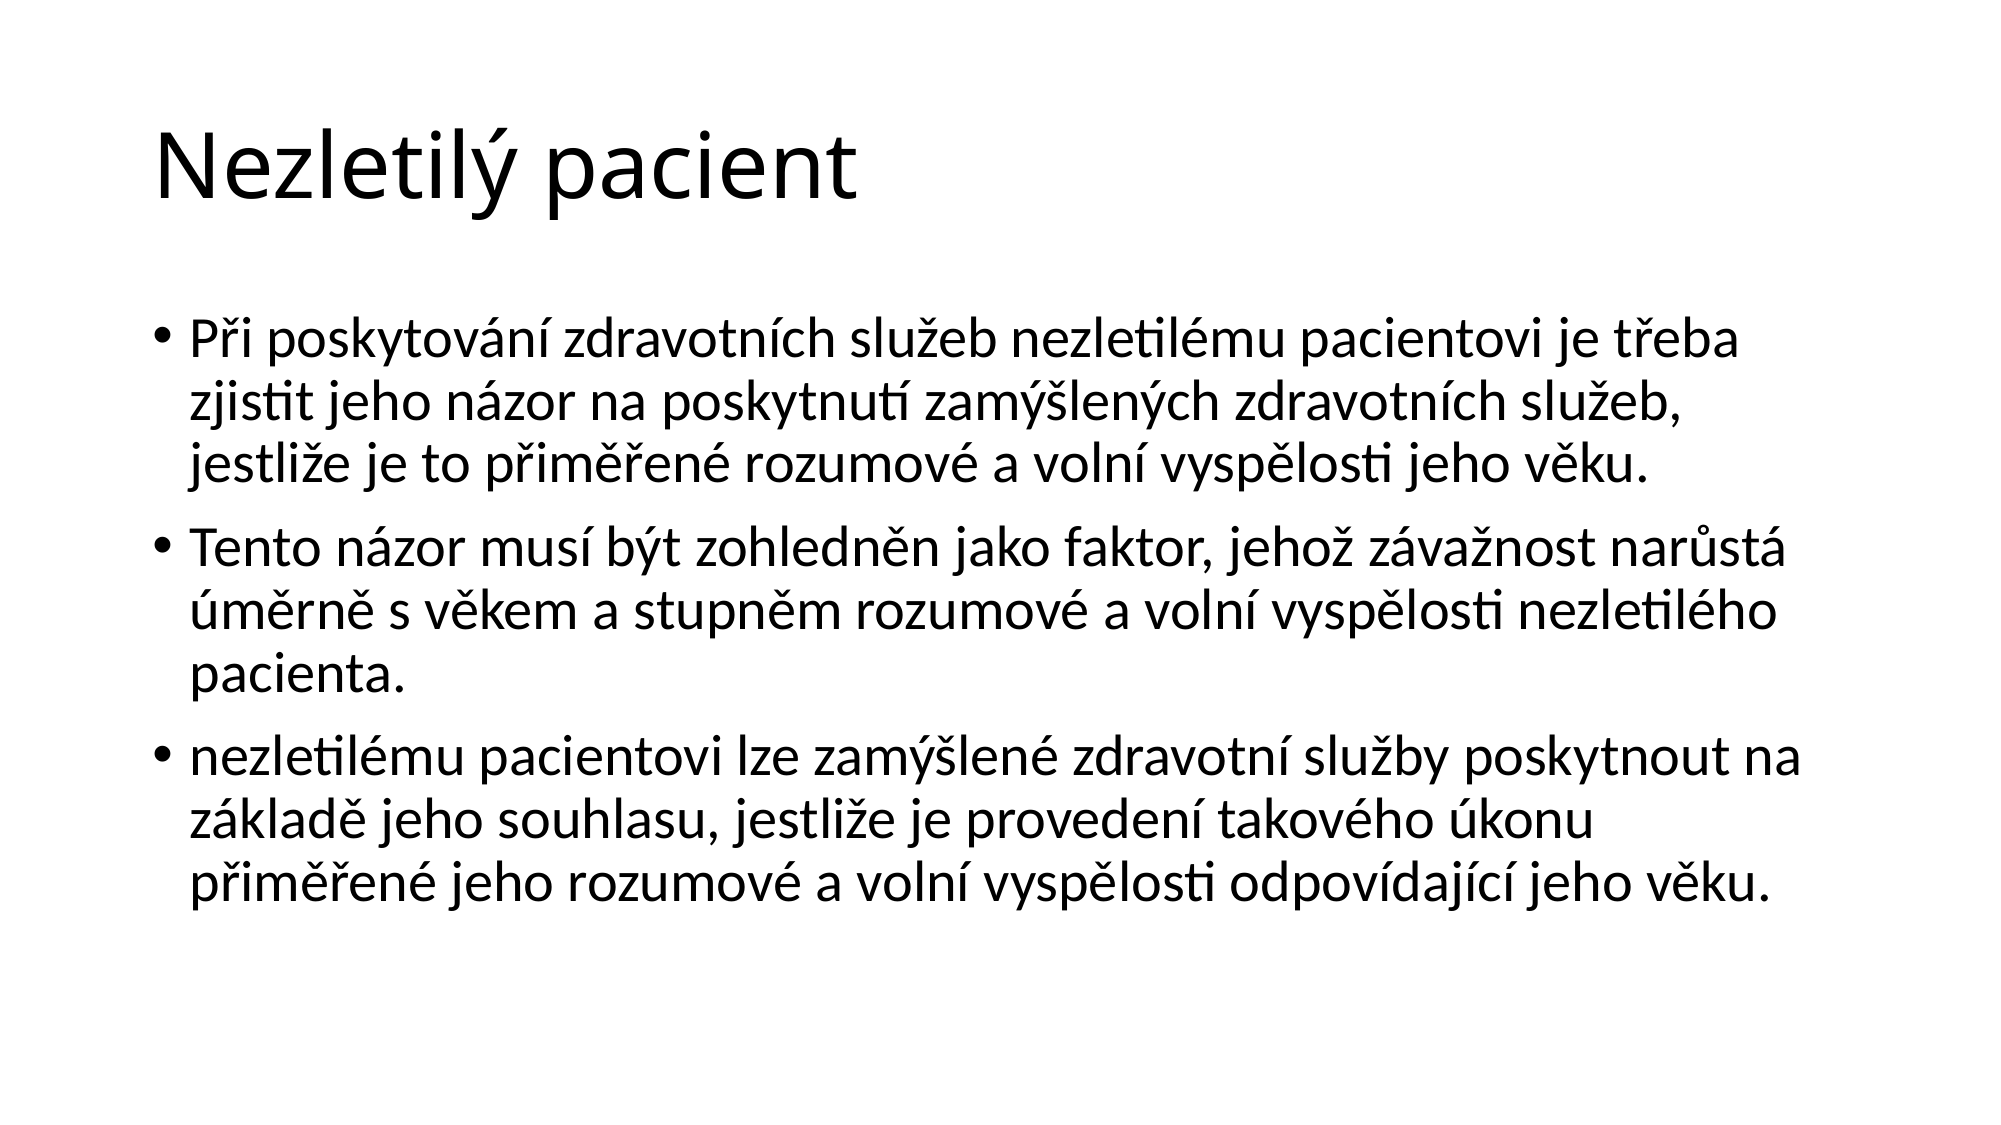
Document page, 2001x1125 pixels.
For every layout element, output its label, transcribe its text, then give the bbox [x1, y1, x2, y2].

list Při poskytování zdravotních služeb nezletilému pacientovi je třeba zjistit jeho názor na poskytnutí zamýšlených zdravotních služeb, jestliže je to přiměřené rozumové a volní vyspělosti jeho věku. Tento názor musí být zohledněn jako faktor, jehož závažnost narůstá úměrně s věkem a stupněm rozumové a volní vyspělosti nezletilého pacienta. nezletilému pacientovi lze zamýšlené zdravotní služby poskytnout na základě jeho souhlasu, jestliže je provedení takového úkonu přiměřené jeho rozumové a volní vyspělosti odpovídající jeho věku. [137, 299, 1863, 1014]
title Nezletilý pacient [137, 59, 1863, 278]
